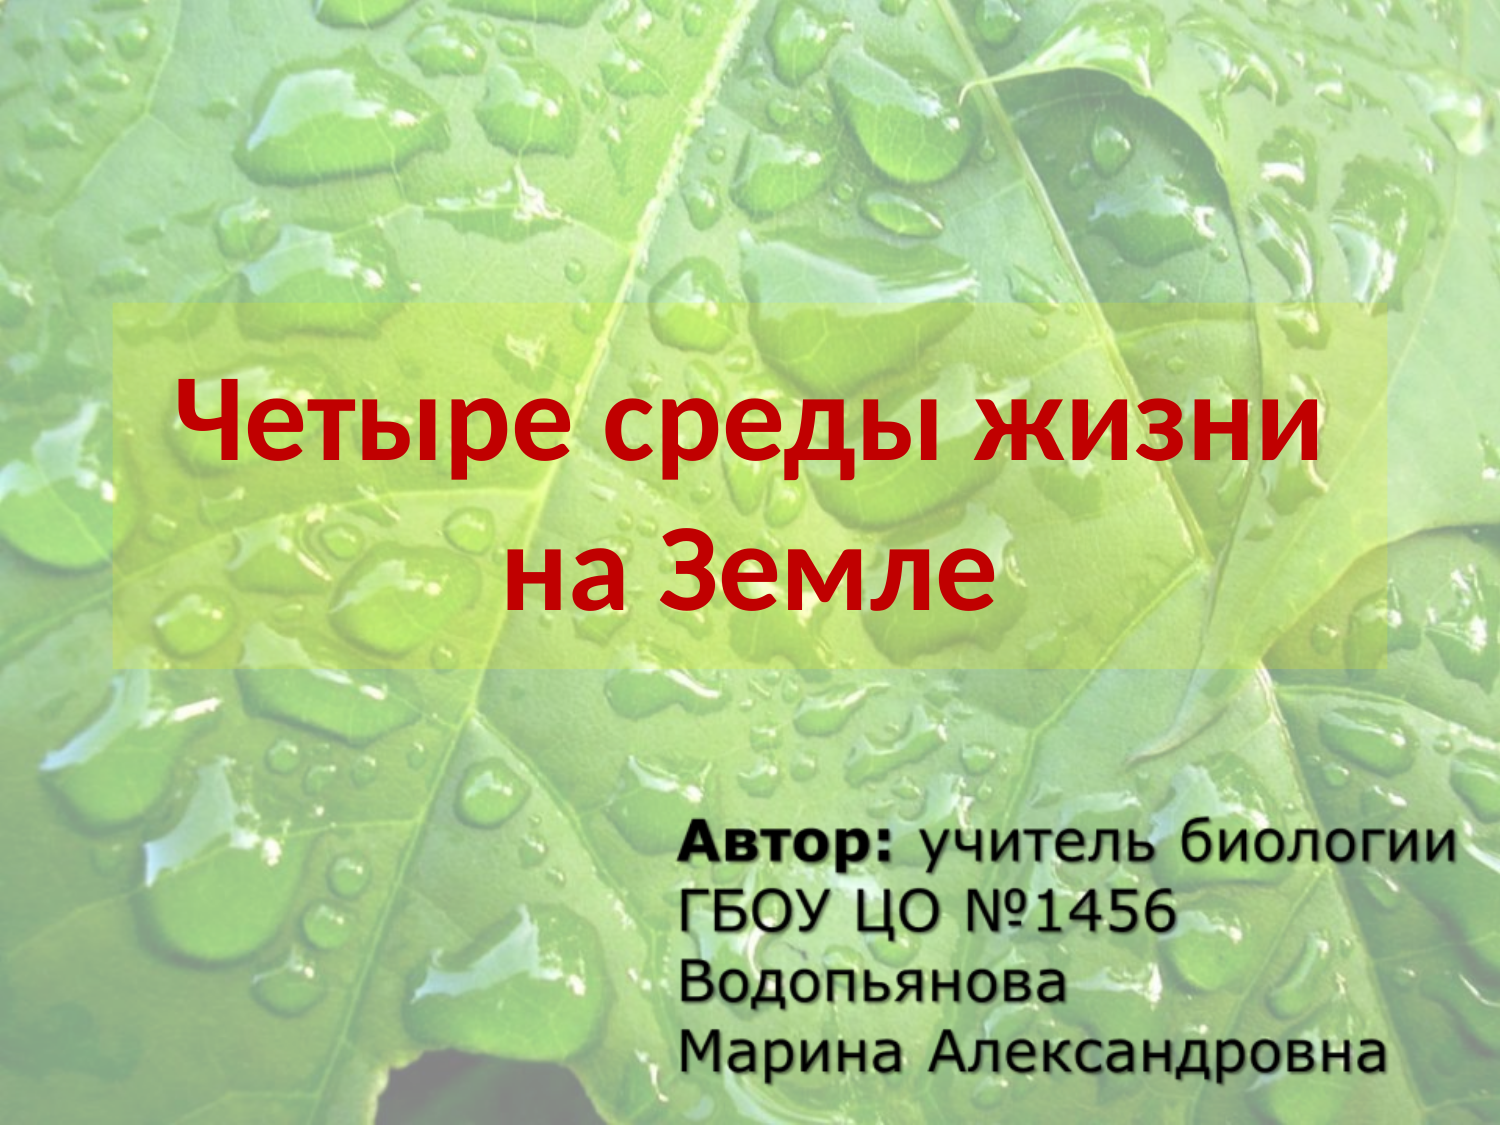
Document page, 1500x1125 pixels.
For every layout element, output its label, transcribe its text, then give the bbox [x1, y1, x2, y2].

title Четыре среды жизни на Земле [112, 302, 1388, 669]
picture [639, 785, 1500, 1125]
